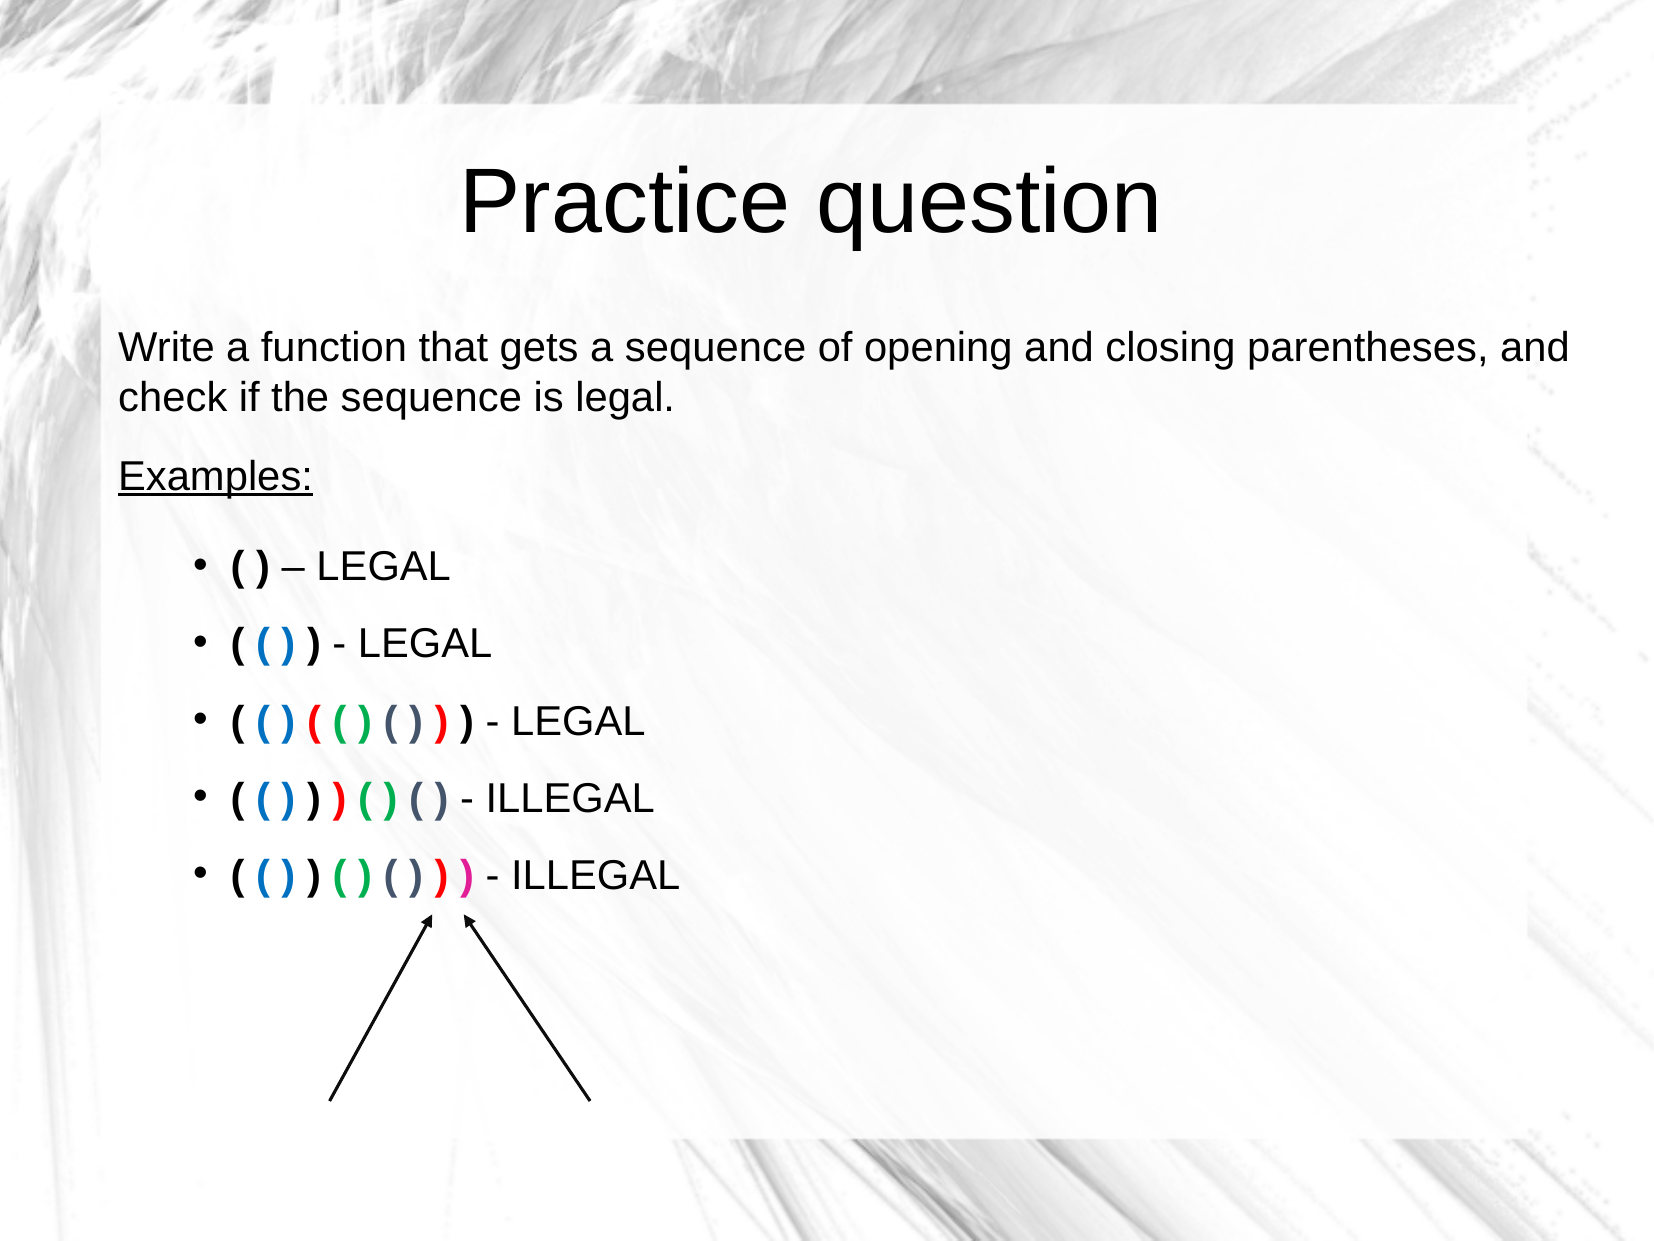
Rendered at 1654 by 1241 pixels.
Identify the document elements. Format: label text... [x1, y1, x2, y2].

picture [0, 0, 1654, 1241]
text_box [463, 914, 591, 1101]
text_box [329, 914, 433, 1101]
list Write a function that gets a sequence of opening and closing parentheses, and check if the sequence is legal. Examples: ( ) – LEGAL ( ( ) ) - LEGAL ( ( ) ( ( ) ( ) ) ) - LEGAL ( ( ) ) ) ( ) ( ) - ILLEGAL ( ( ) ) ( ) ( ) ) ) - ILLEGAL [118, 319, 1571, 1102]
title Practice question [118, 112, 1506, 281]
